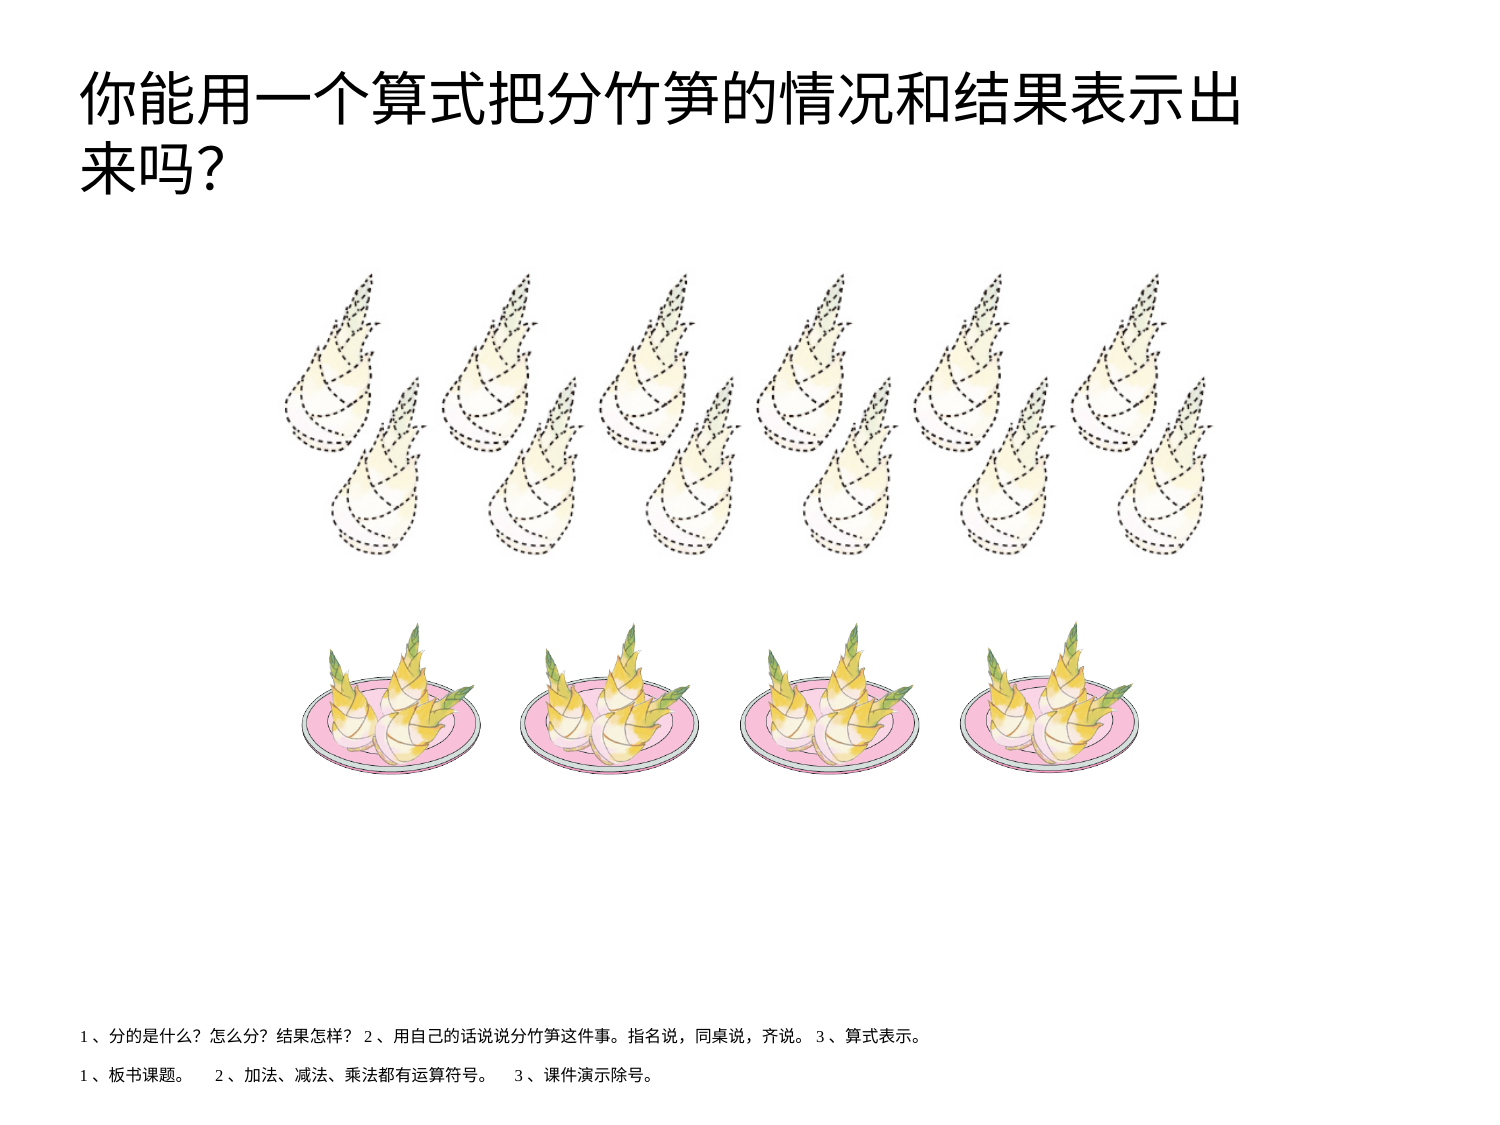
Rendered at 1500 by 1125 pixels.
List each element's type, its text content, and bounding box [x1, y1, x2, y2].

picture [289, 597, 1164, 795]
picture [277, 267, 1217, 563]
text_box 你能用一个算式把分竹笋的情况和结果表示出来吗？ [64, 54, 1270, 210]
text_box 1、板书课题。 2、加法、减法、乘法都有运算符号。 3、课件演示除号。 [64, 1057, 1384, 1093]
text_box 1、分的是什么？怎么分？结果怎样？2、用自己的话说说分竹笋这件事。指名说，同桌说，齐说。3、算式表示。 [65, 1018, 1418, 1054]
